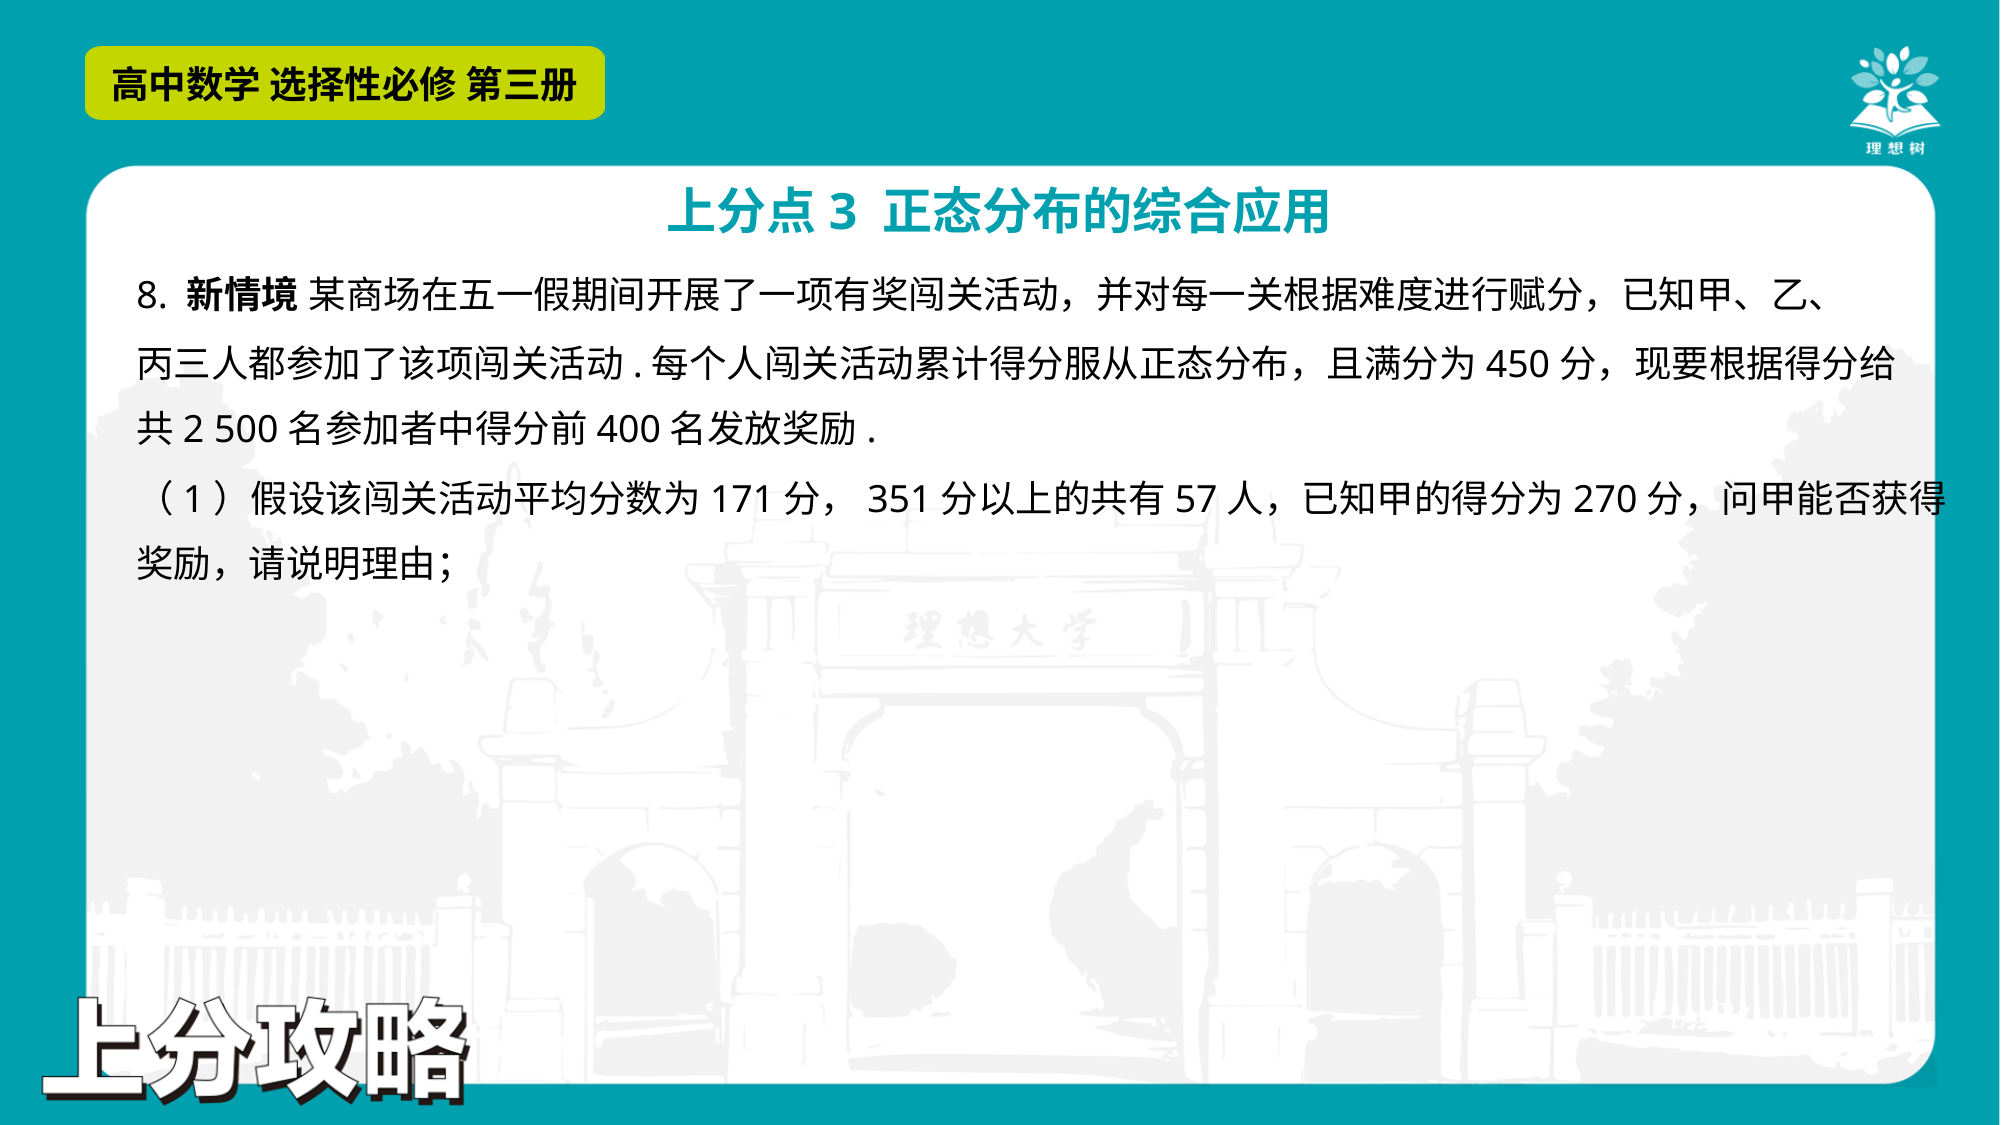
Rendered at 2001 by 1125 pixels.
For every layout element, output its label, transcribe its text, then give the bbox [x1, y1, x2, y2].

picture [0, 0, 2000, 1125]
text_box （1）假设该闯关活动平均分数为171分，351分以上的共有57人，已知甲的得分为270分，问甲能否获得 奖励，请说明理由； [136, 451, 1865, 579]
text_box 8. 新情境 某商场在五一假期间开展了一项有奖闯关活动，并对每一关根据难度进行赋分，已知甲、乙、 丙三人都参加了该项闯关活动.每个人闯关活动累计得分服从正态分布，且满分为450分，现要根据得分给 共2 500名参加者中得分前400名发放奖励. [136, 247, 1865, 443]
